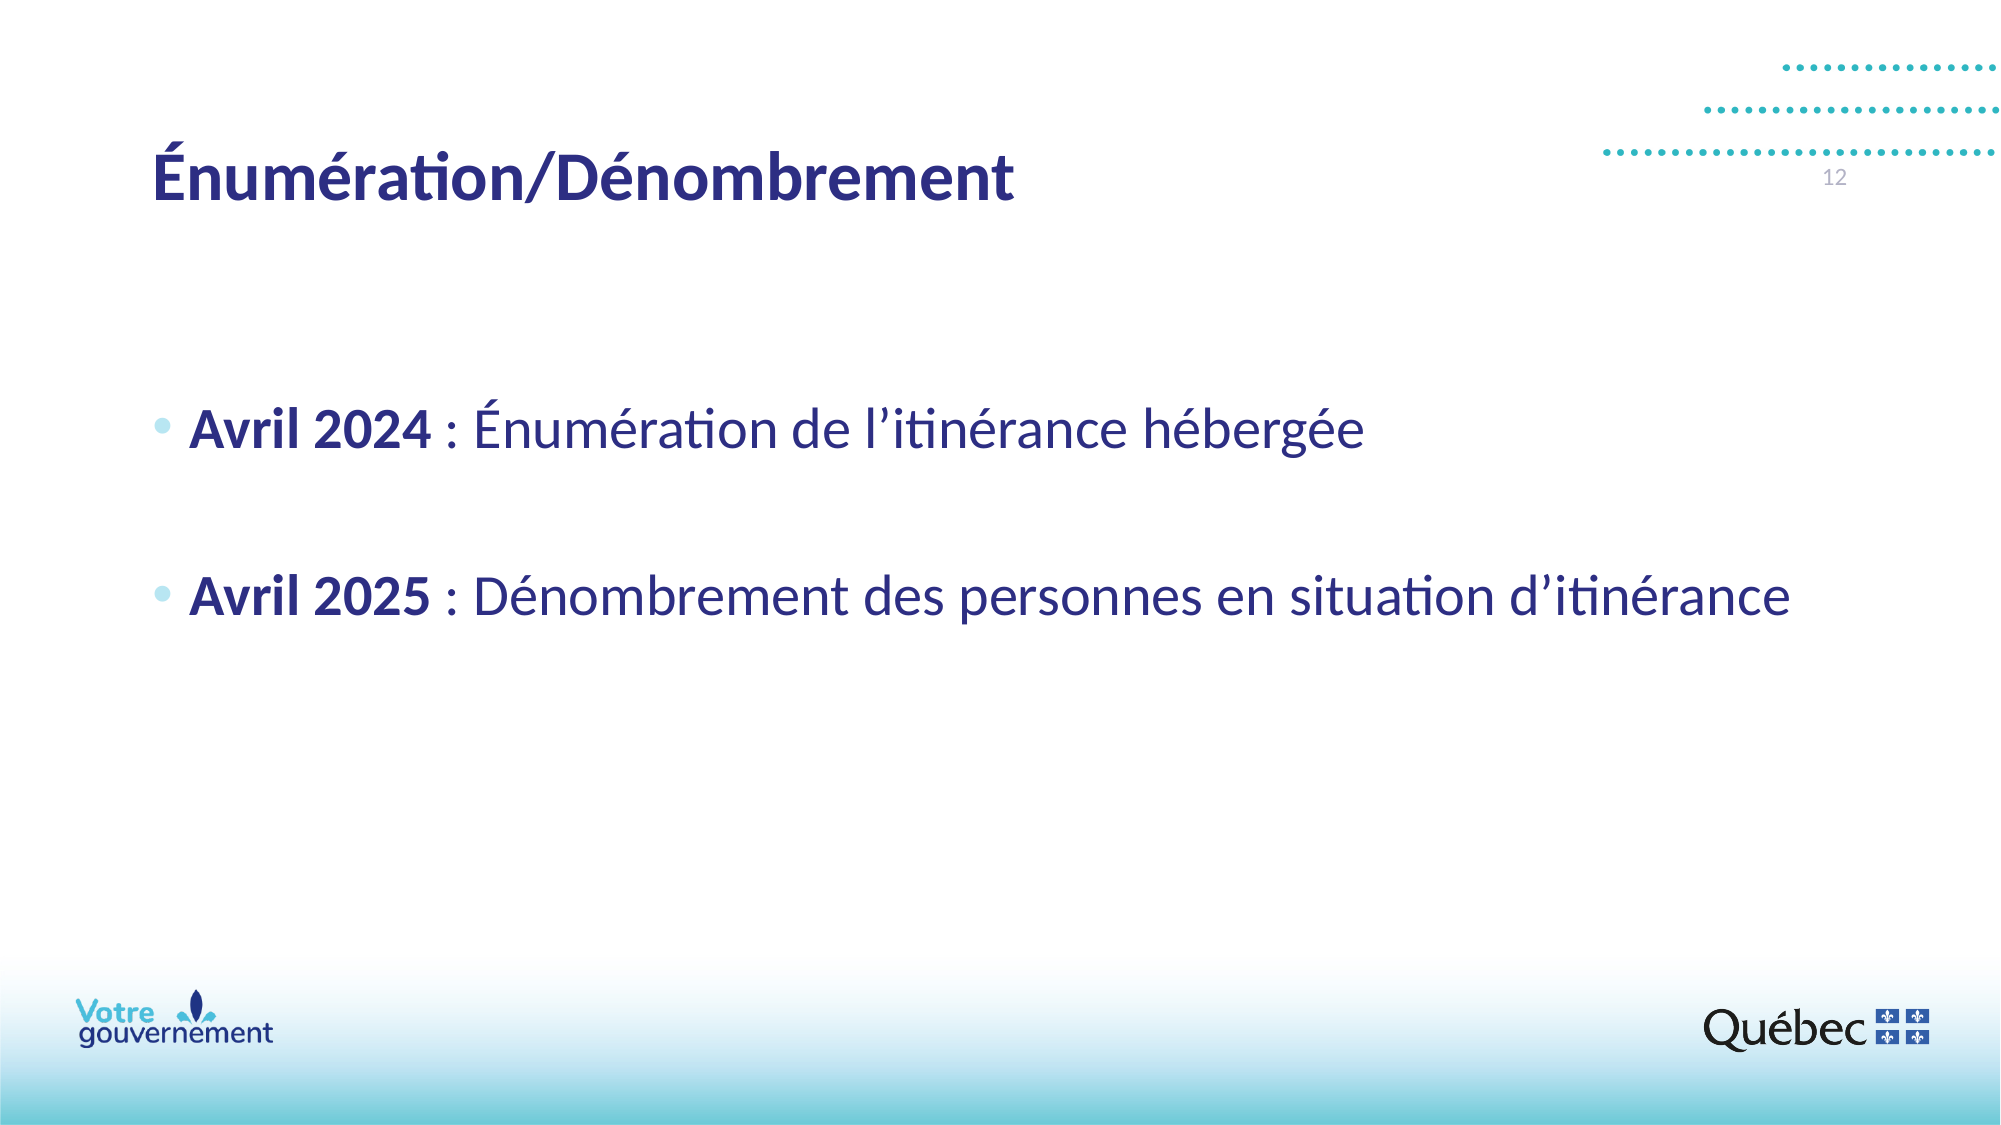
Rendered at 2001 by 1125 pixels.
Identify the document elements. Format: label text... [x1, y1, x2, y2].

list Avril 2024 : Énumération de l’itinérance hébergée Avril 2025 : Dénombrement des personnes en situation d’itinérance [137, 299, 1863, 1014]
picture [0, 0, 2001, 1125]
slide_number 12 [1412, 145, 1863, 206]
title Énumération/Dénombrement [137, 132, 1863, 223]
